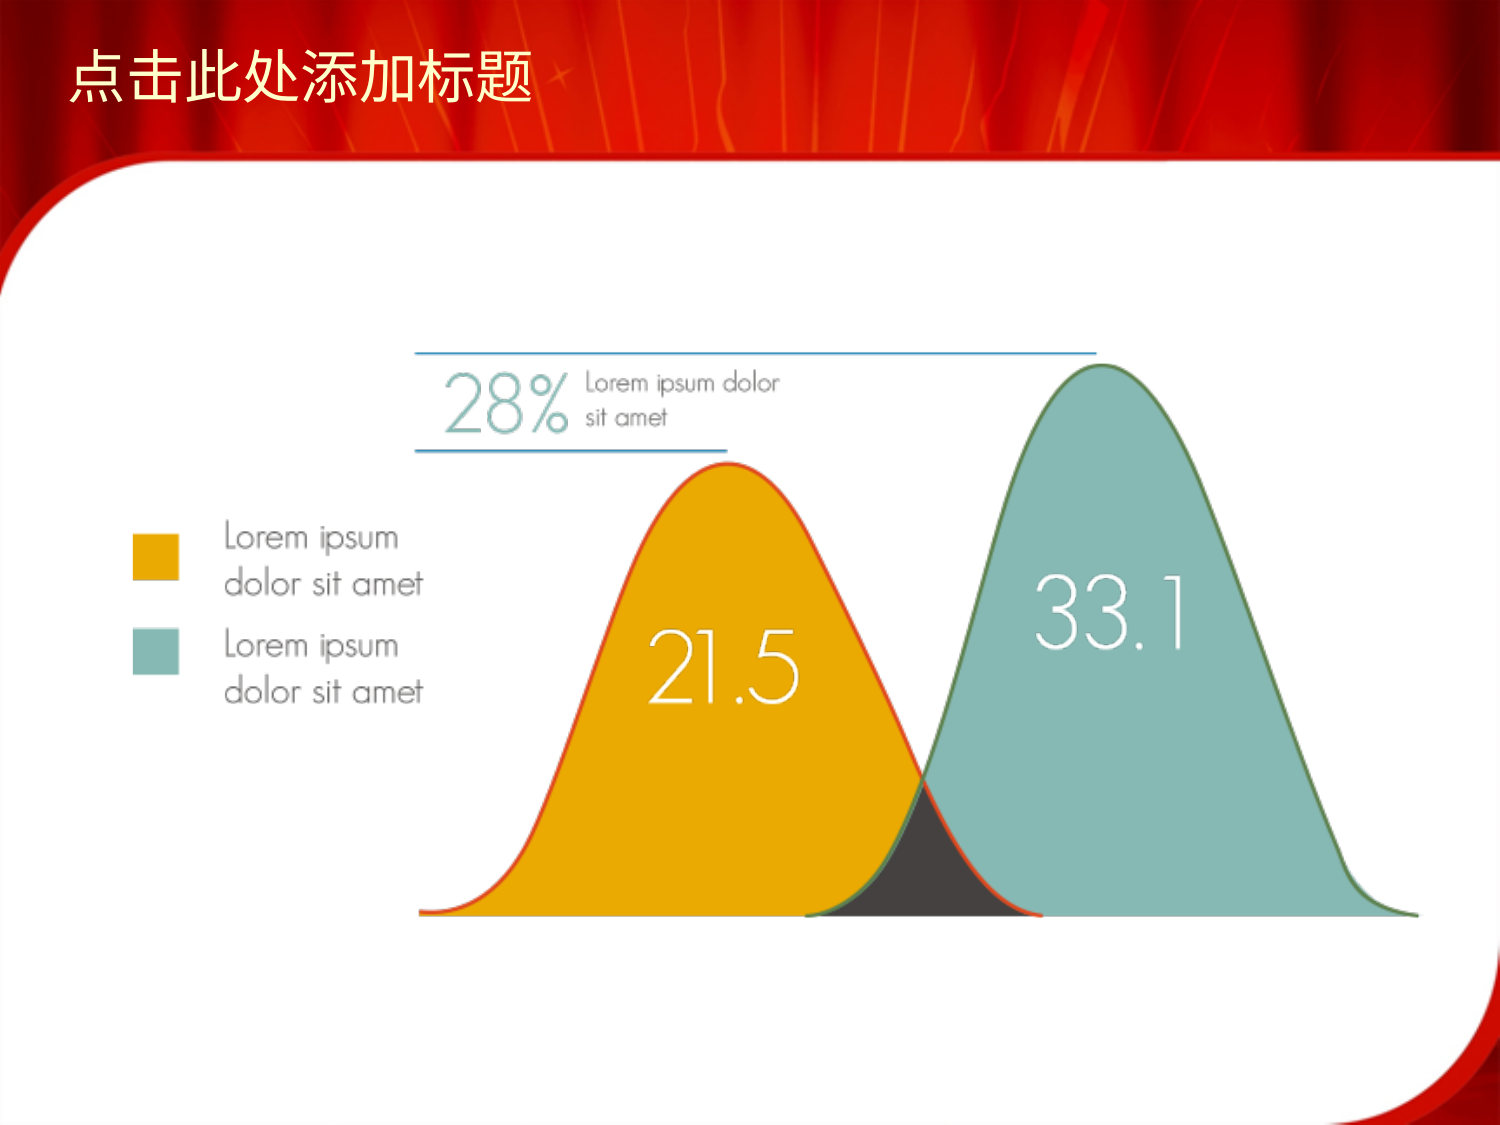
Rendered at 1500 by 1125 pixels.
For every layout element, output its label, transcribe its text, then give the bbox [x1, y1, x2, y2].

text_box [112, 302, 1424, 927]
picture [0, 0, 1500, 1125]
text_box 点击此处添加标题 [53, 33, 845, 118]
